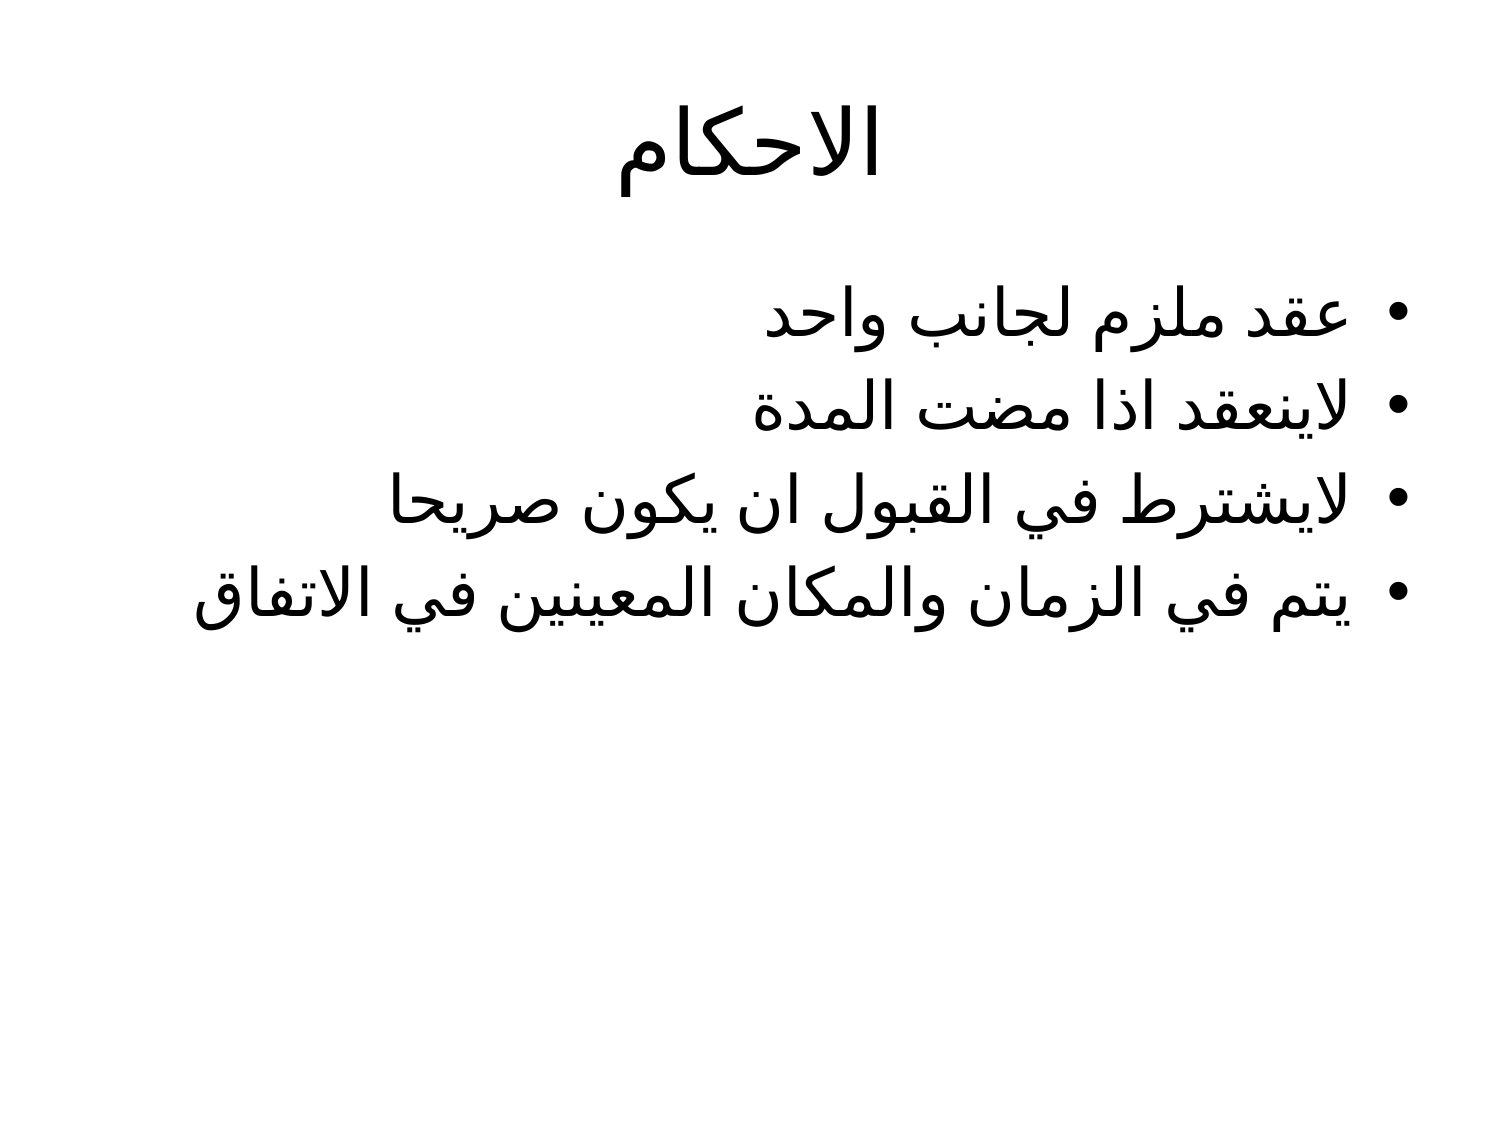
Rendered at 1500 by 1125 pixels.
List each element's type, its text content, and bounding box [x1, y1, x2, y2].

title الاحكام [75, 45, 1425, 233]
list عقد ملزم لجانب واحد لاينعقد اذا مضت المدة لايشترط في القبول ان يكون صريحا يتم في الزمان والمكان المعينين في الاتفاق [75, 262, 1425, 1005]
